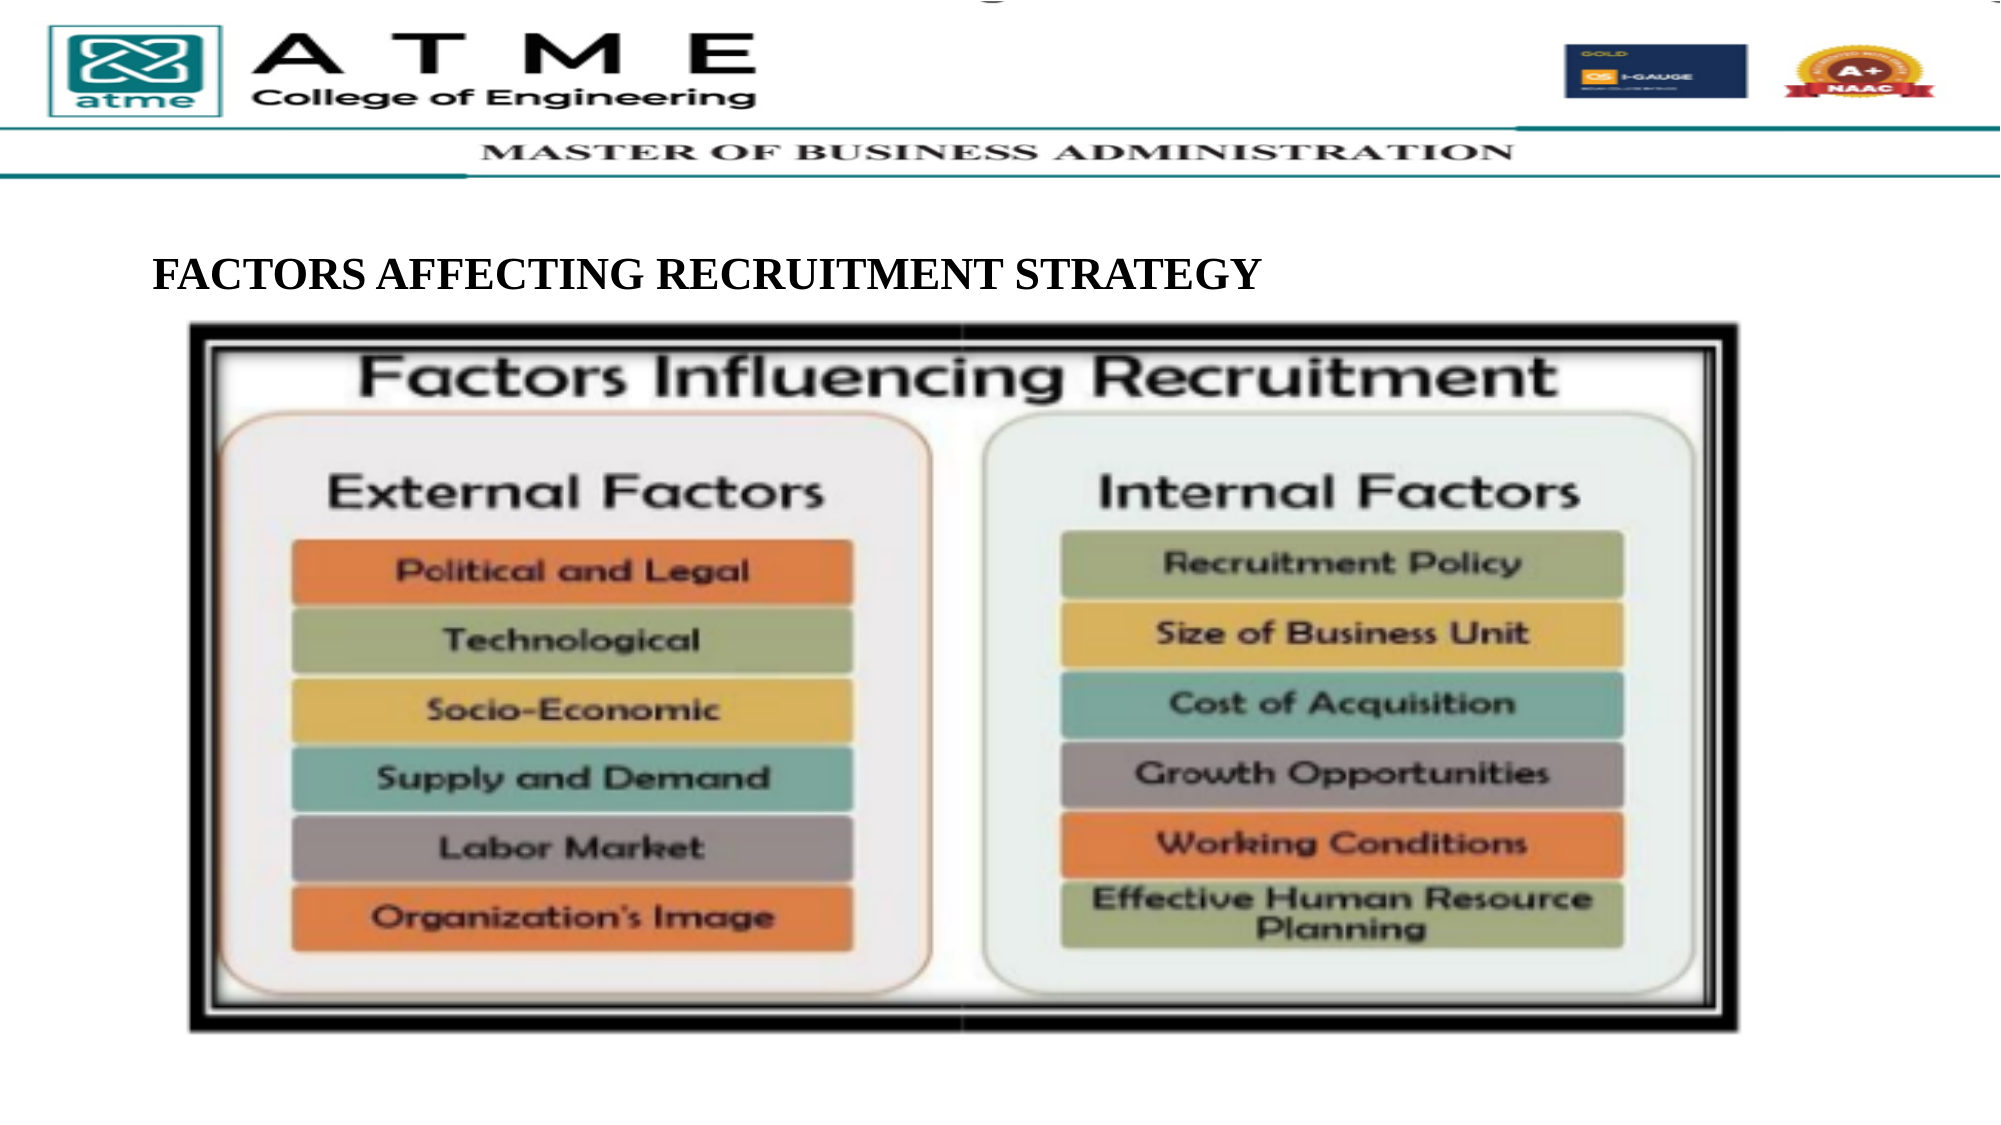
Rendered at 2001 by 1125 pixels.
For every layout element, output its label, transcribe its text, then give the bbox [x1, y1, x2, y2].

list FACTORS AFFECTING RECRUITMENT STRATEGY [137, 242, 1863, 1041]
picture [0, 1, 2000, 180]
picture [151, 303, 1794, 1079]
